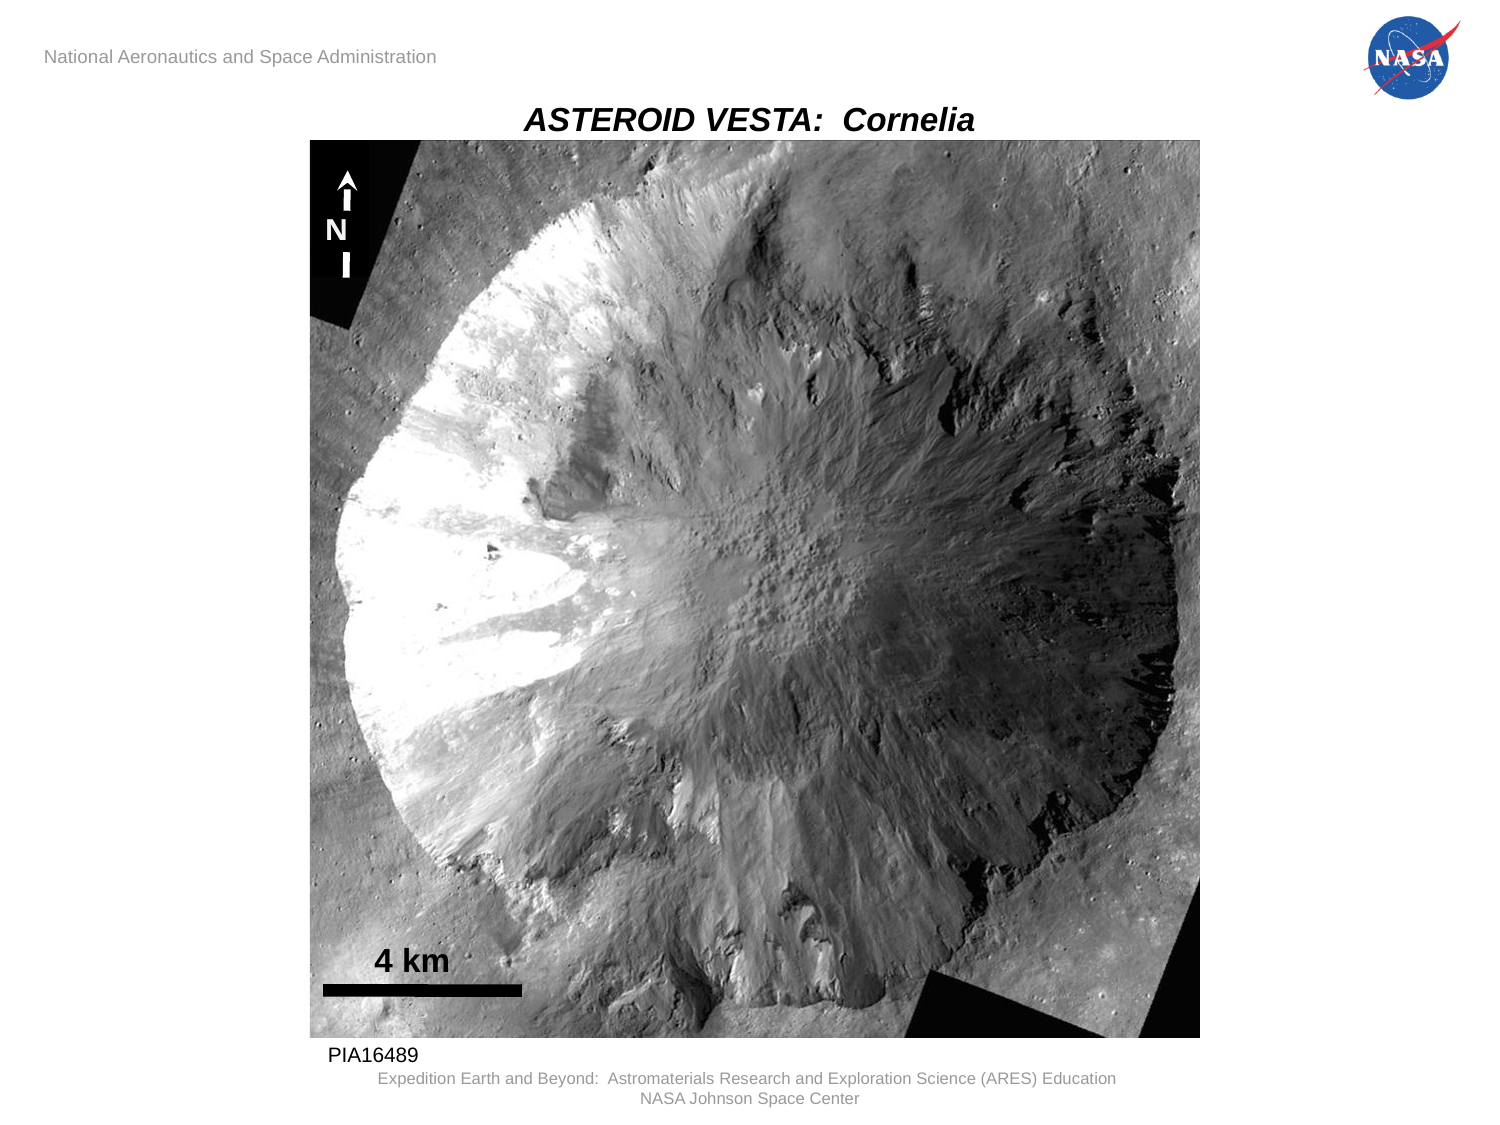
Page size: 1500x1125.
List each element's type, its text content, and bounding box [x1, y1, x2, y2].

text_box ASTEROID VESTA: Cornelia [381, 91, 1119, 138]
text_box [309, 139, 1201, 1038]
picture [1362, 15, 1461, 100]
text_box PIA16489 [313, 1045, 434, 1075]
